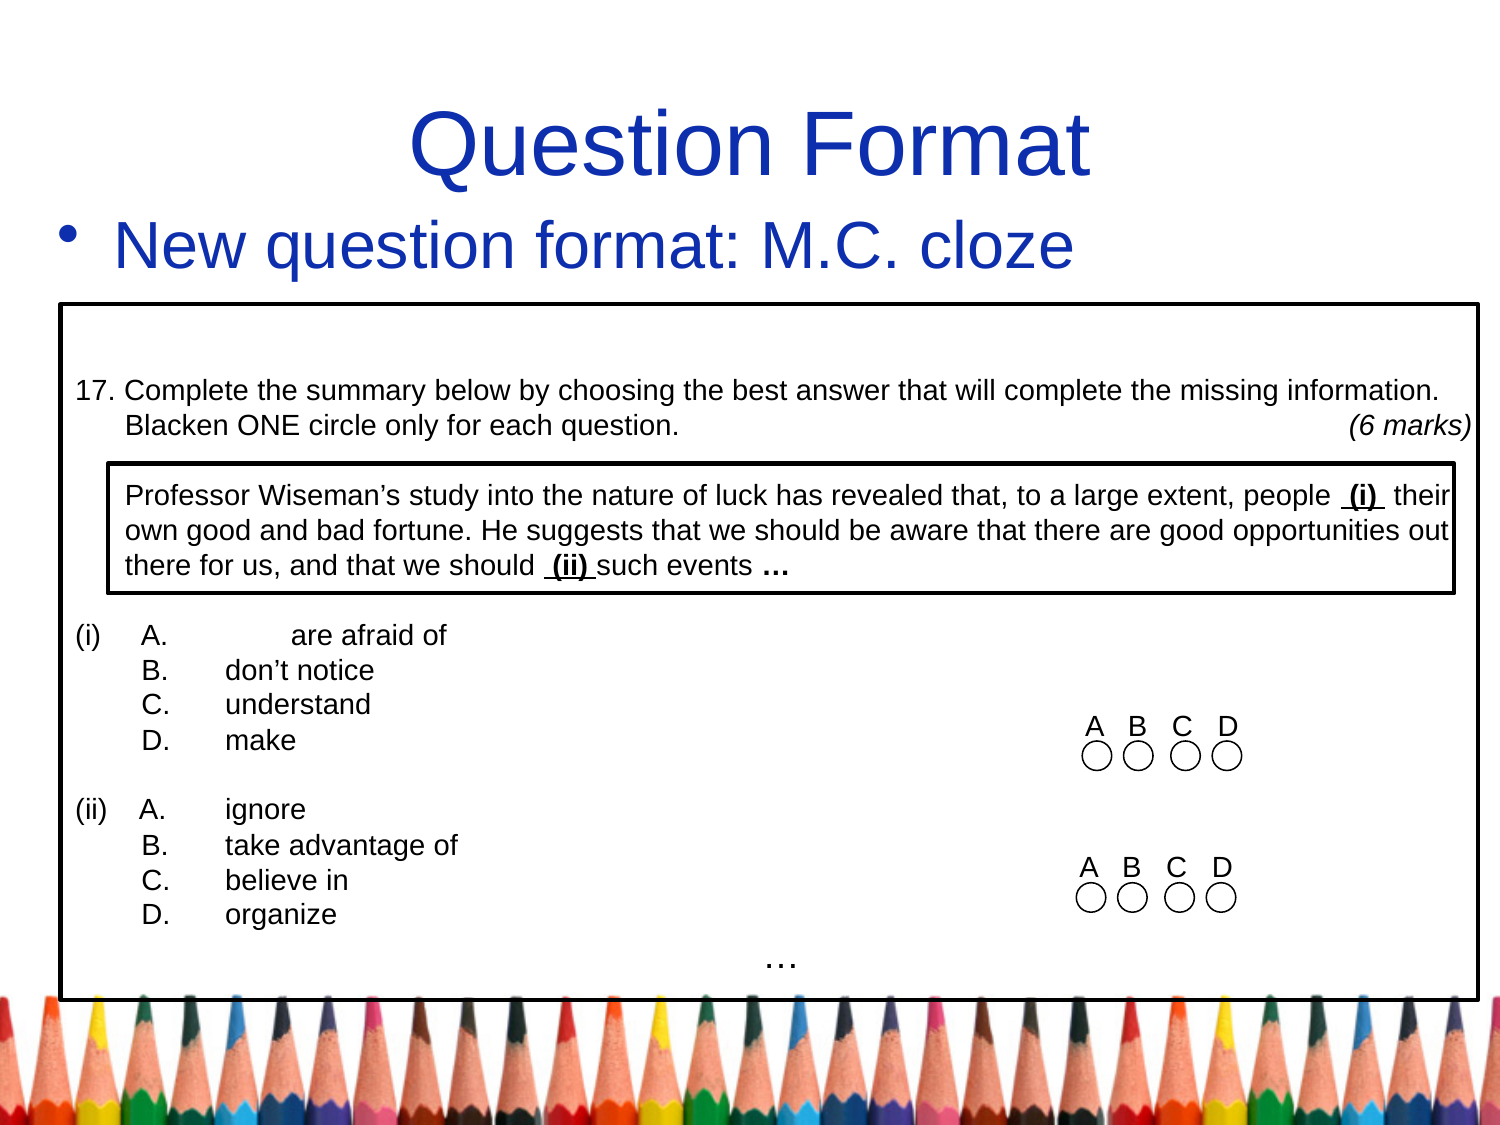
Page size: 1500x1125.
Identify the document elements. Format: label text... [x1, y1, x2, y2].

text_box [60, 303, 1500, 1001]
list New question format: M.C. cloze [41, 194, 1392, 937]
picture [0, 0, 1500, 1125]
title Question Format [75, 45, 1425, 233]
